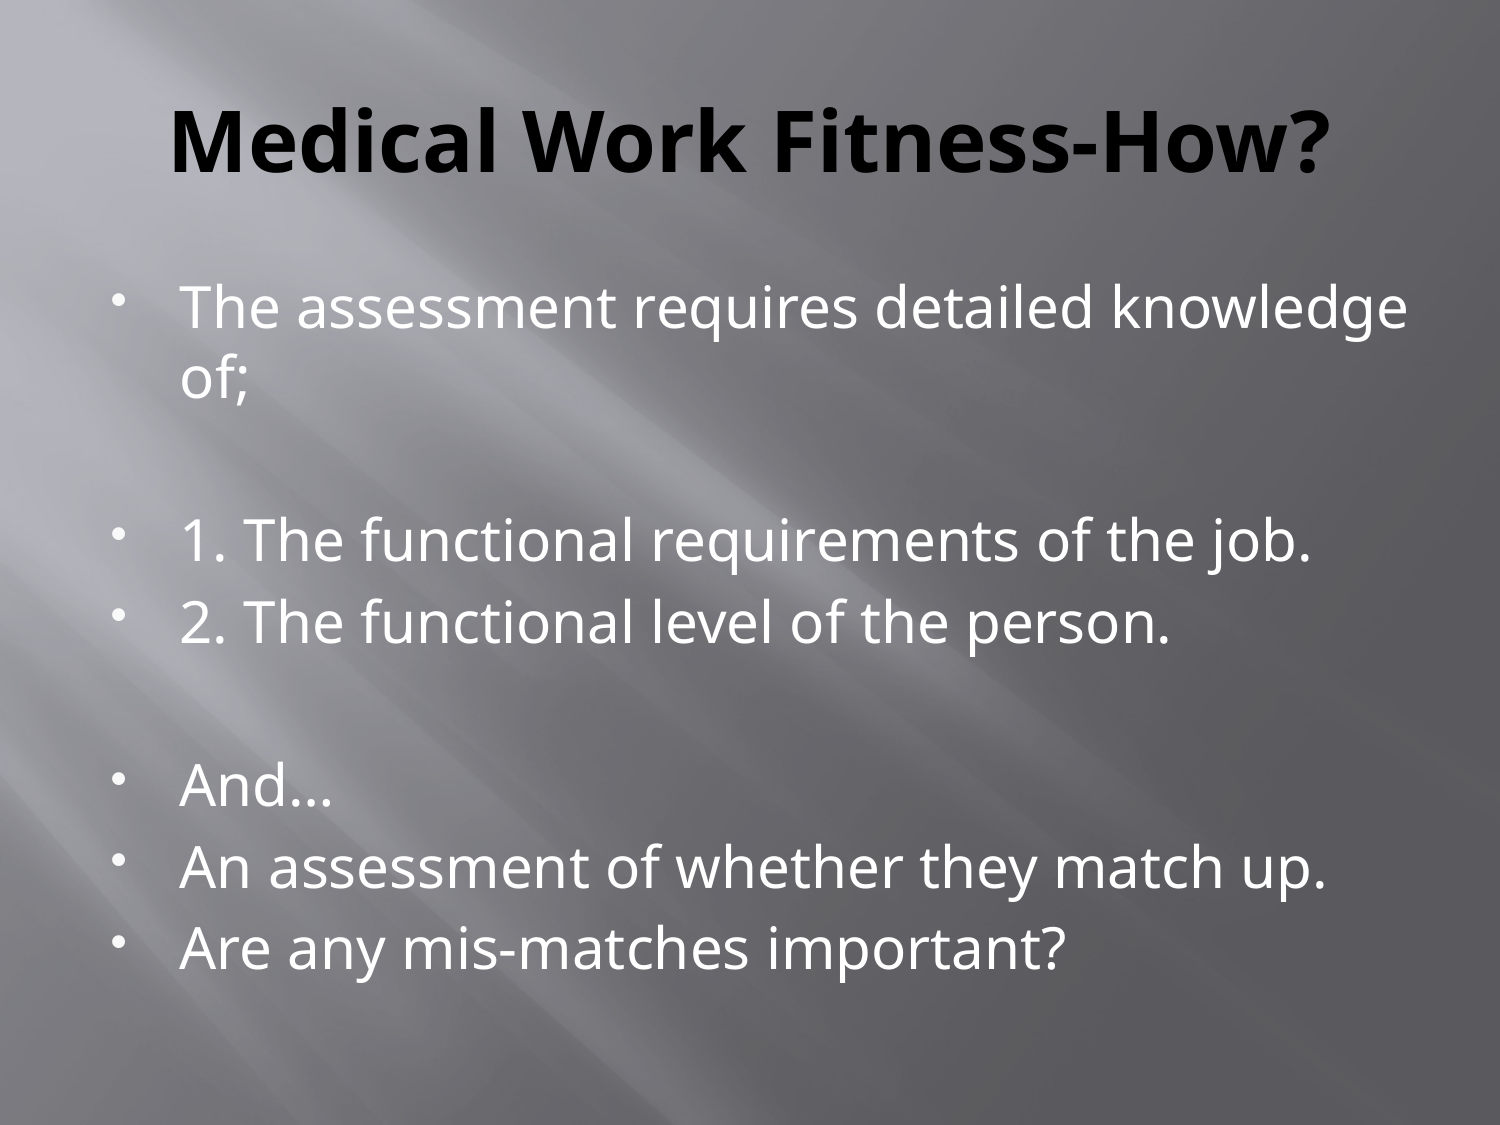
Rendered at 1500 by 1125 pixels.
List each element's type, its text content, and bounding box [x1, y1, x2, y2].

title Medical Work Fitness-How? [75, 45, 1425, 233]
list The assessment requires detailed knowledge of; 1. The functional requirements of the job. 2. The functional level of the person. And… An assessment of whether they match up. Are any mis-matches important? [75, 262, 1425, 1035]
